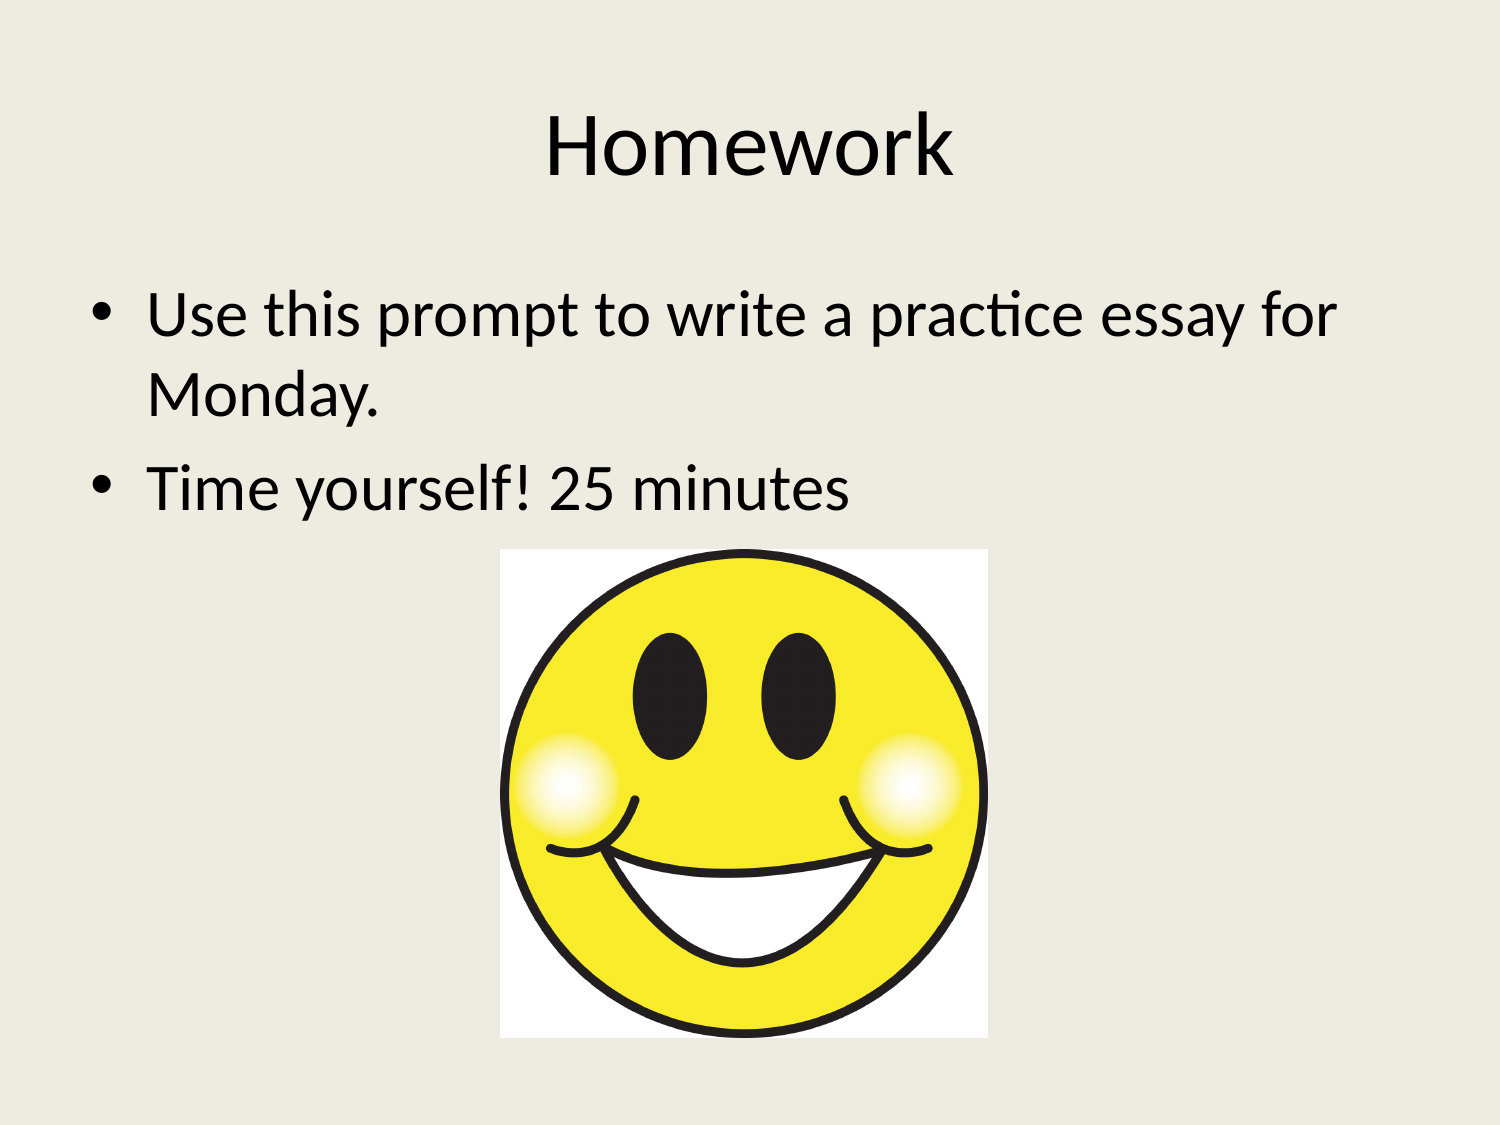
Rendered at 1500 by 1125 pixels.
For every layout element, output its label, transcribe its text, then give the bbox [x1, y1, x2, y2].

list Use this prompt to write a practice essay for Monday. Time yourself! 25 minutes [74, 262, 1426, 1006]
picture [499, 549, 988, 1038]
title Homework [74, 44, 1426, 233]
